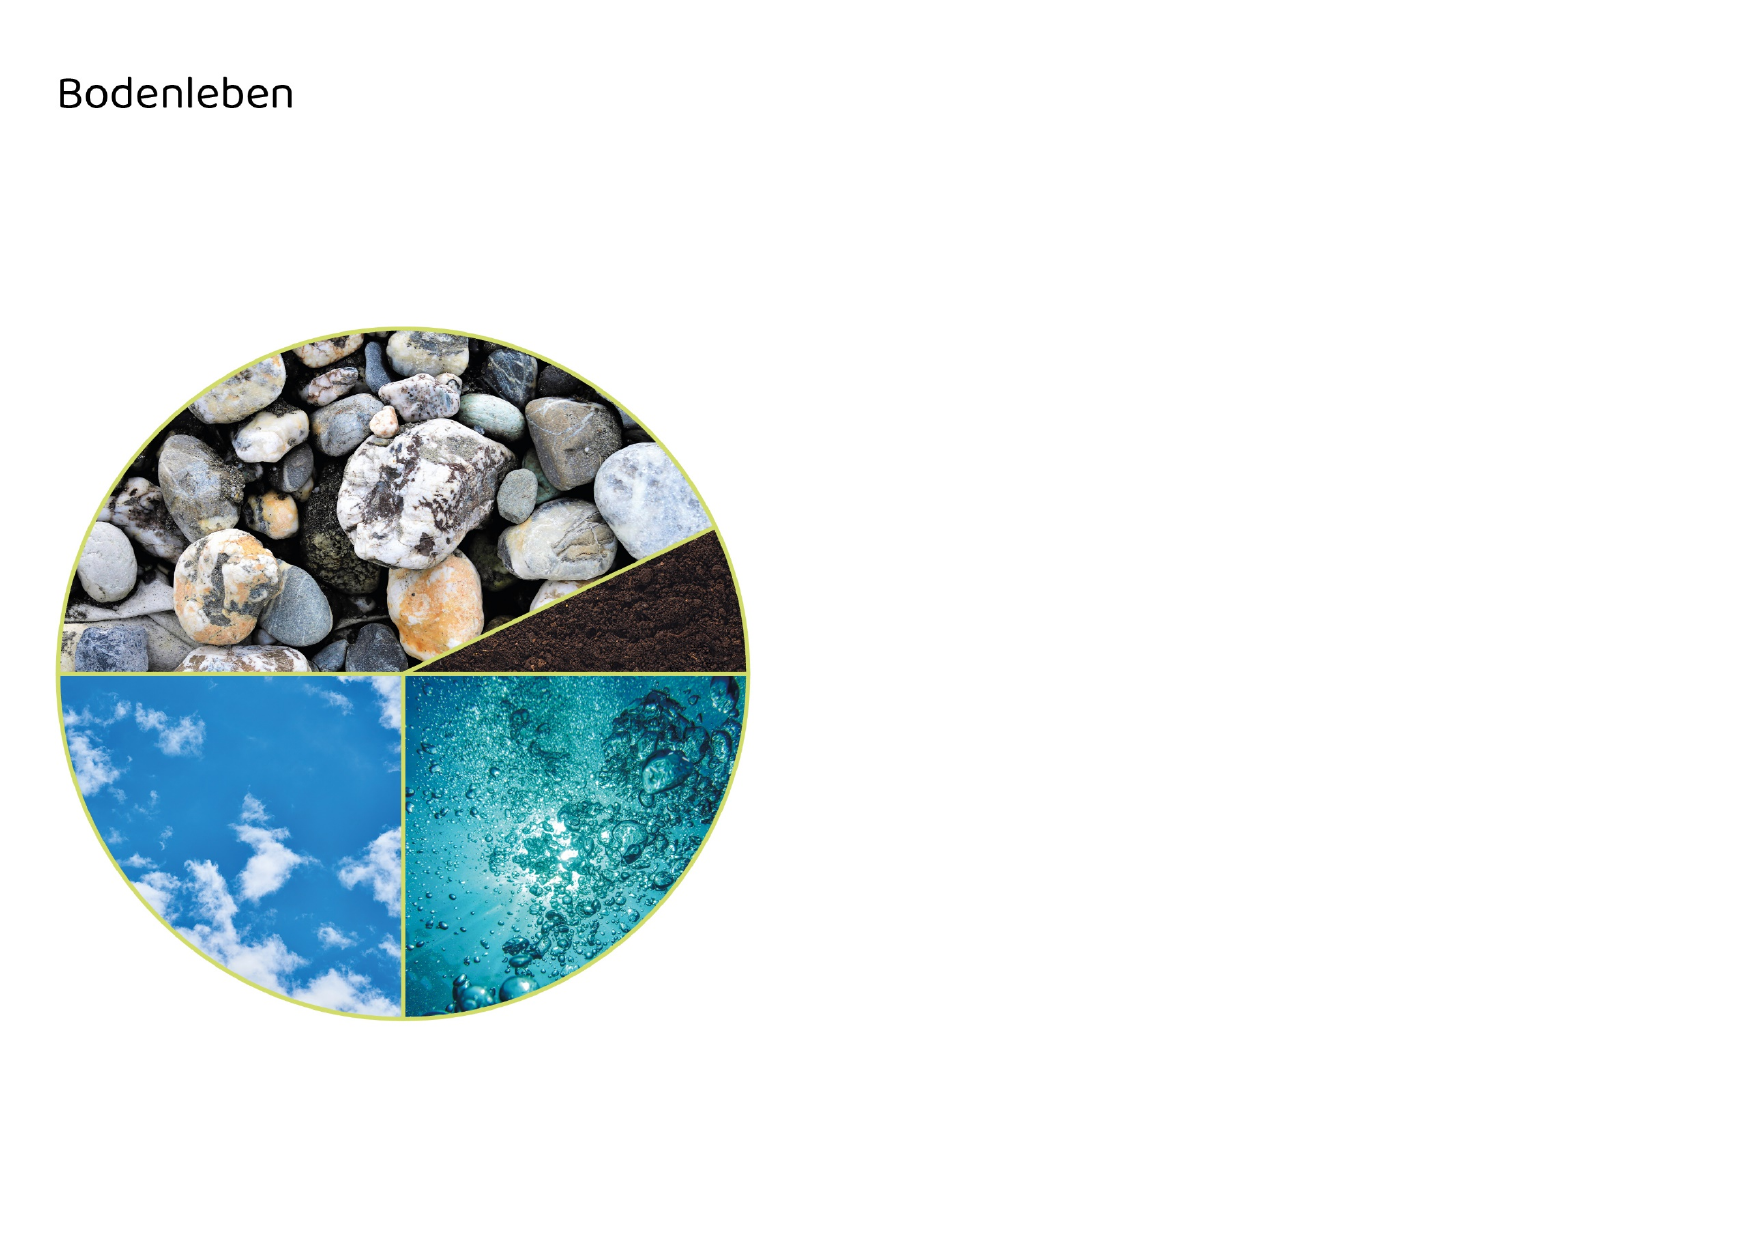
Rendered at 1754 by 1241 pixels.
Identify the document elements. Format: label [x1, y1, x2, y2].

picture [0, 0, 1650, 1167]
